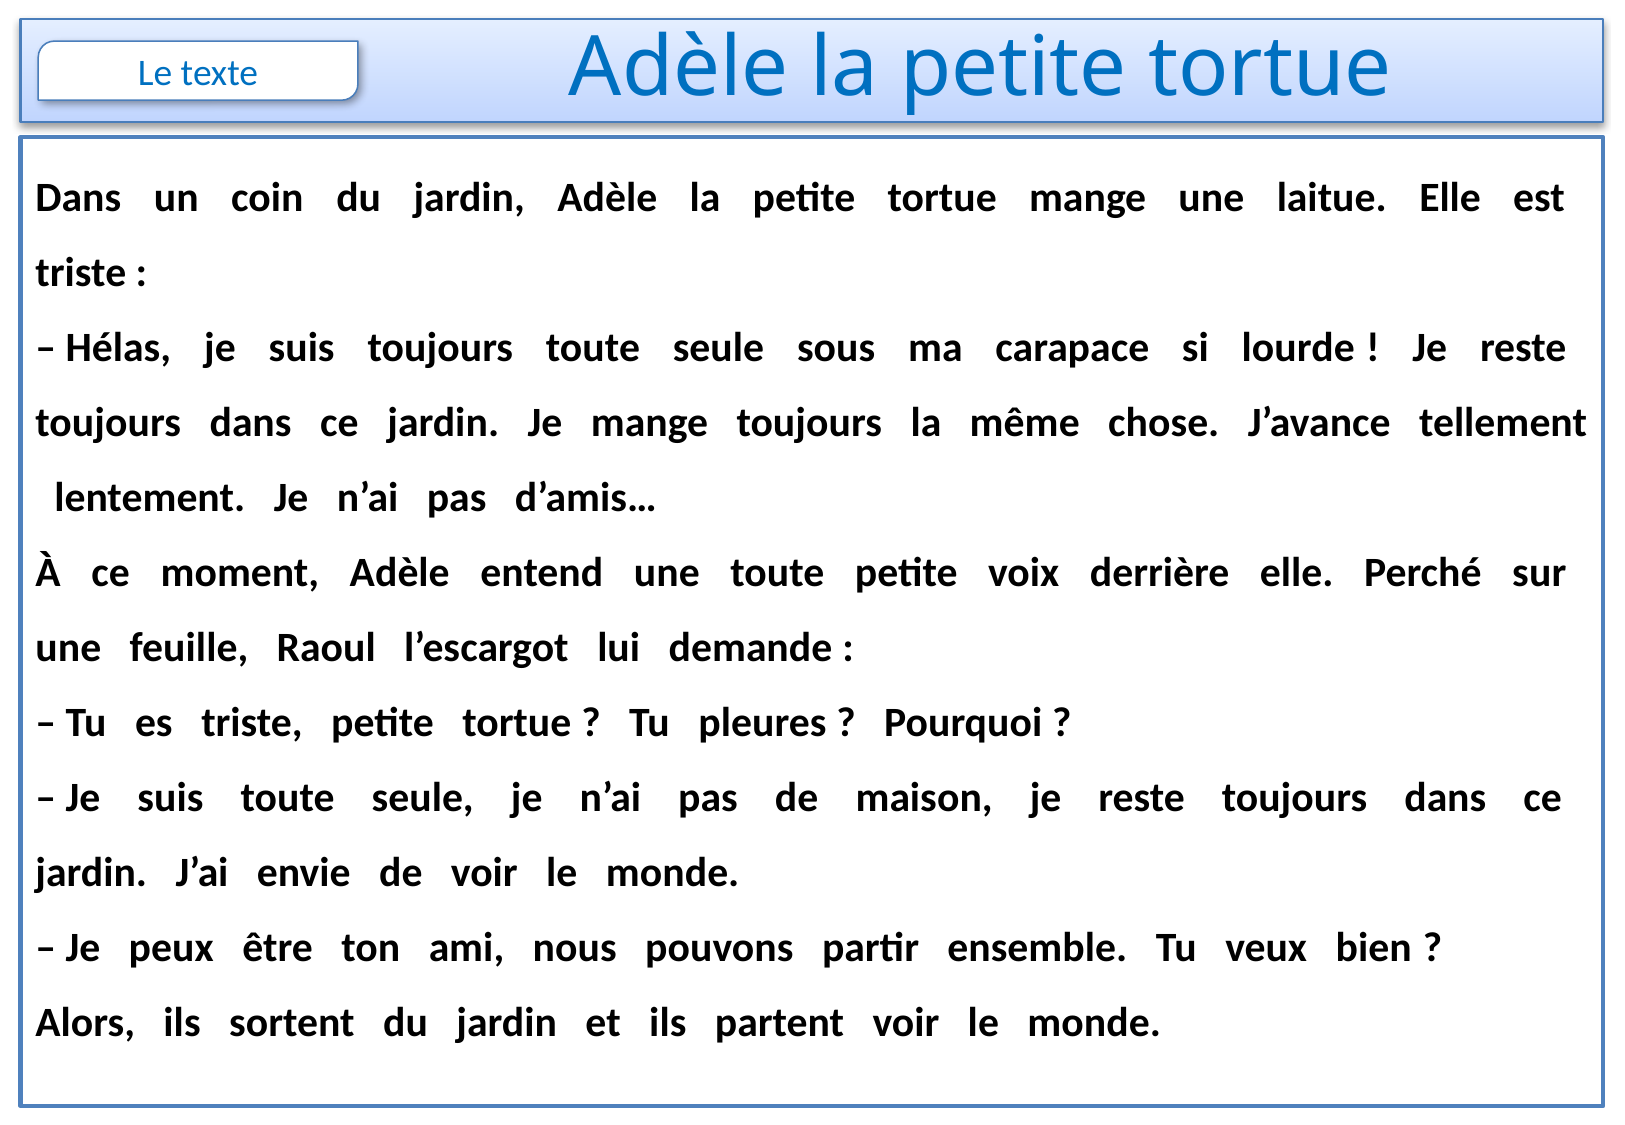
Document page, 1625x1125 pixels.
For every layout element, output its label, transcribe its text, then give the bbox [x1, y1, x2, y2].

list Dans un coin du jardin, Adèle la petite tortue mange une laitue. Elle est triste : – Hélas, je suis toujours toute seule sous ma carapace si lourde ! Je reste toujours dans ce jardin. Je mange toujours la même chose. J’avance tellement lentement. Je n’ai pas d’amis… À ce moment, Adèle entend une toute petite voix derrière elle. Perché sur une feuille, Raoul l’escargot lui demande : – Tu es triste, petite tortue ? Tu pleures ? Pourquoi ? – Je suis toute seule, je n’ai pas de maison, je reste toujours dans ce jardin. J’ai envie de voir le monde. – Je peux être ton ami, nous pouvons partir ensemble. Tu veux bien ? Alors, ils sortent du jardin et ils partent voir le monde. [18, 135, 1605, 1108]
title Adèle la petite tortue [357, 4, 1604, 120]
